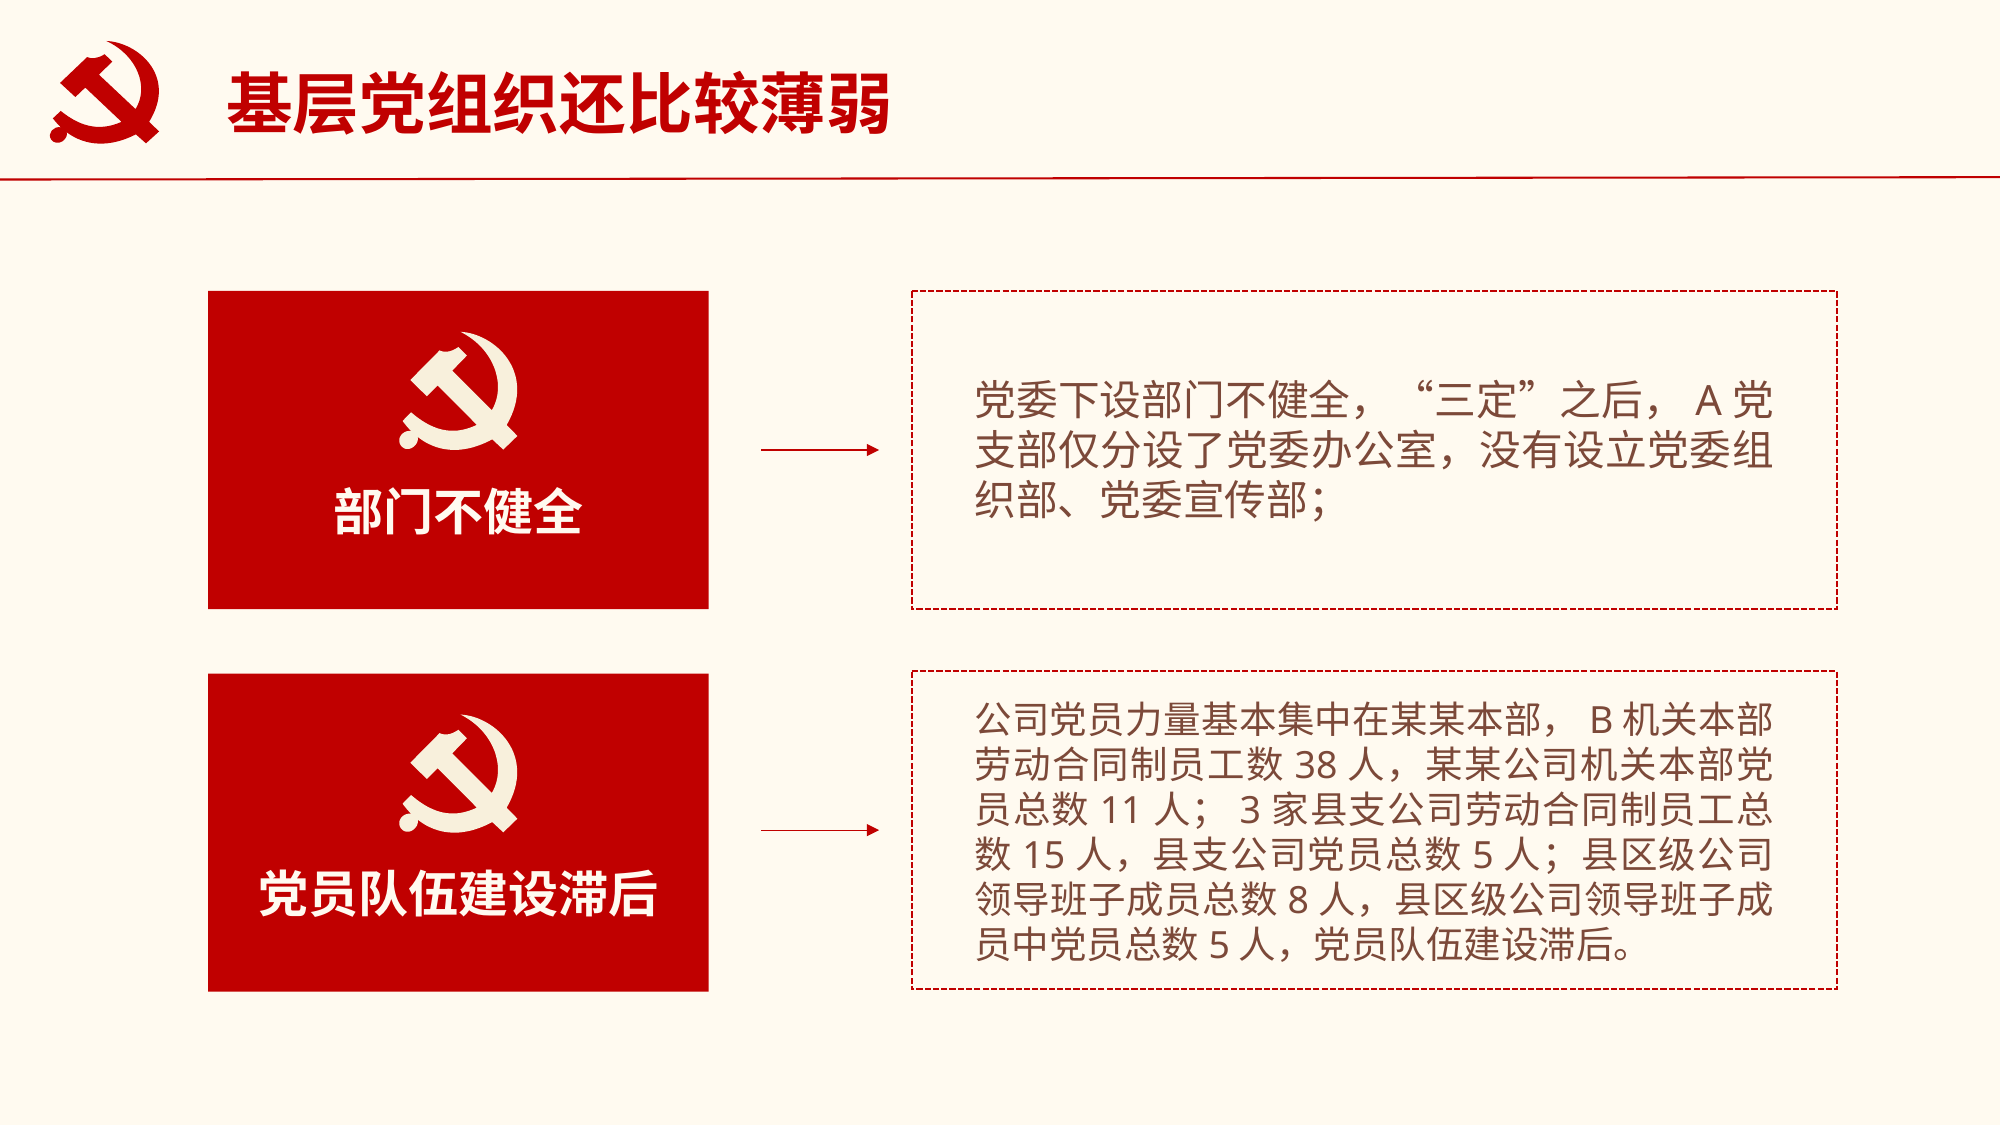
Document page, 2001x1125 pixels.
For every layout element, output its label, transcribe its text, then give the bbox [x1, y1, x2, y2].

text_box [911, 670, 1837, 990]
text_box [208, 290, 709, 610]
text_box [208, 673, 709, 992]
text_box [911, 290, 1837, 610]
text_box 基层党组织还比较薄弱 [211, 54, 909, 149]
